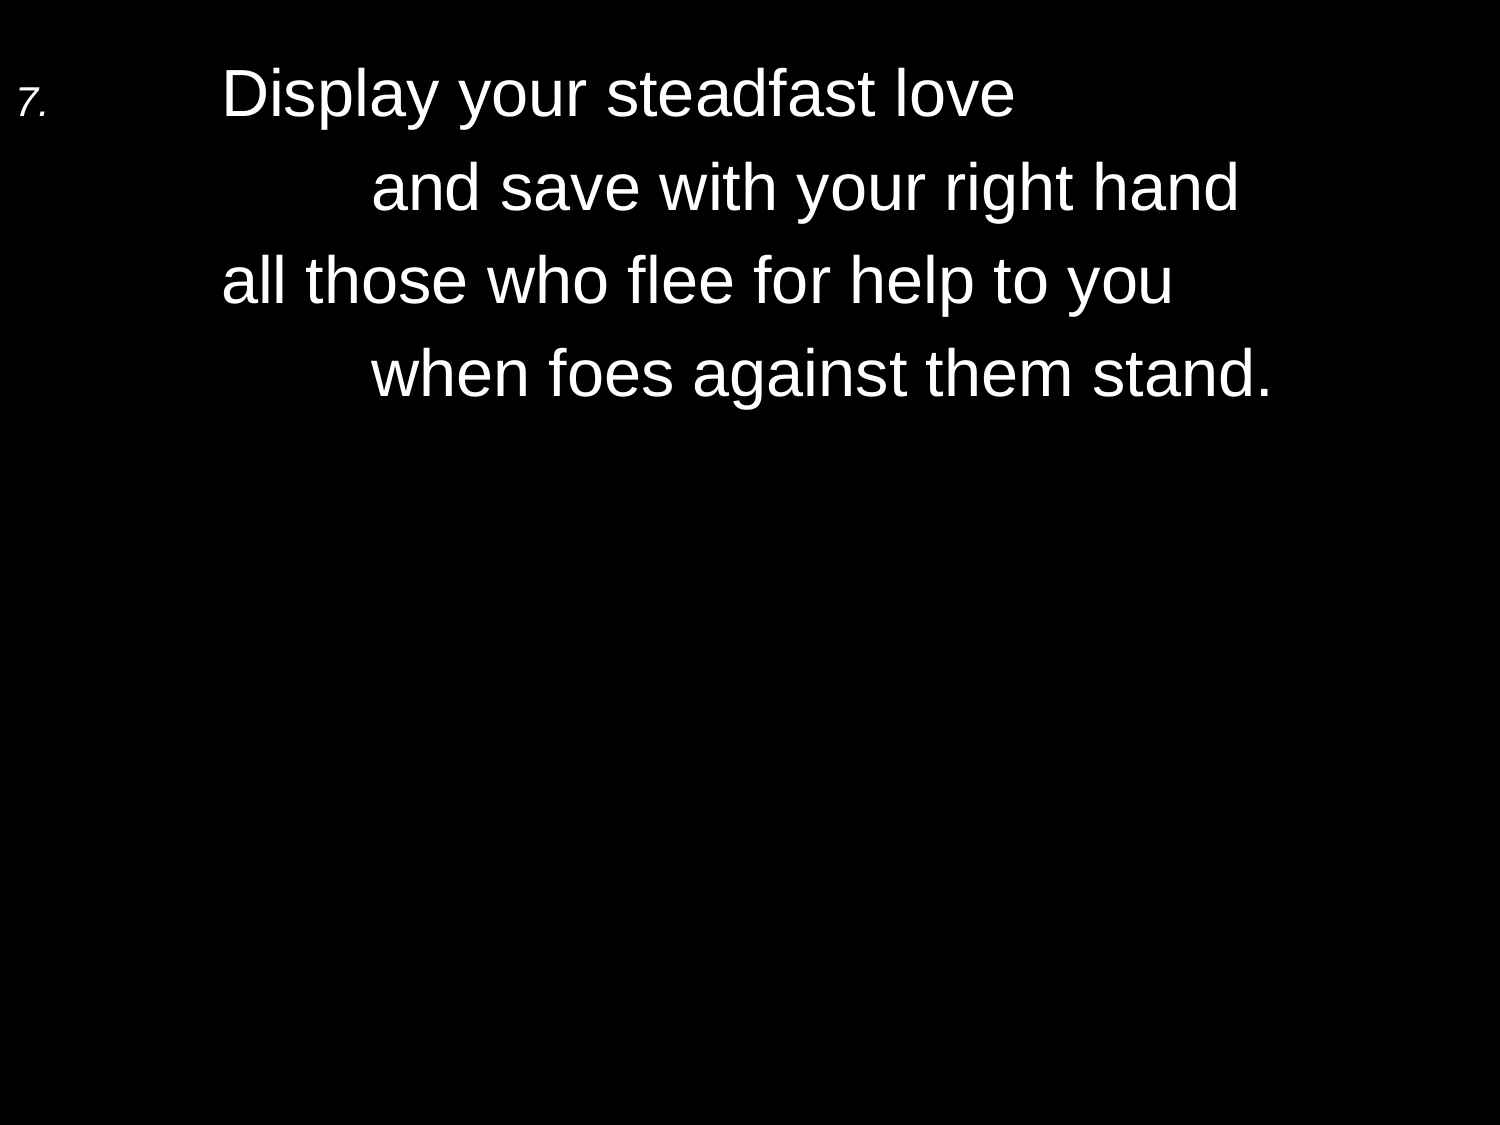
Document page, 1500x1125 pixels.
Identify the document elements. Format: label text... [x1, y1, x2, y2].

list 7. Display your steadfast love and save with your right hand all those who flee for help to you when foes against them stand. [0, 42, 1500, 1047]
